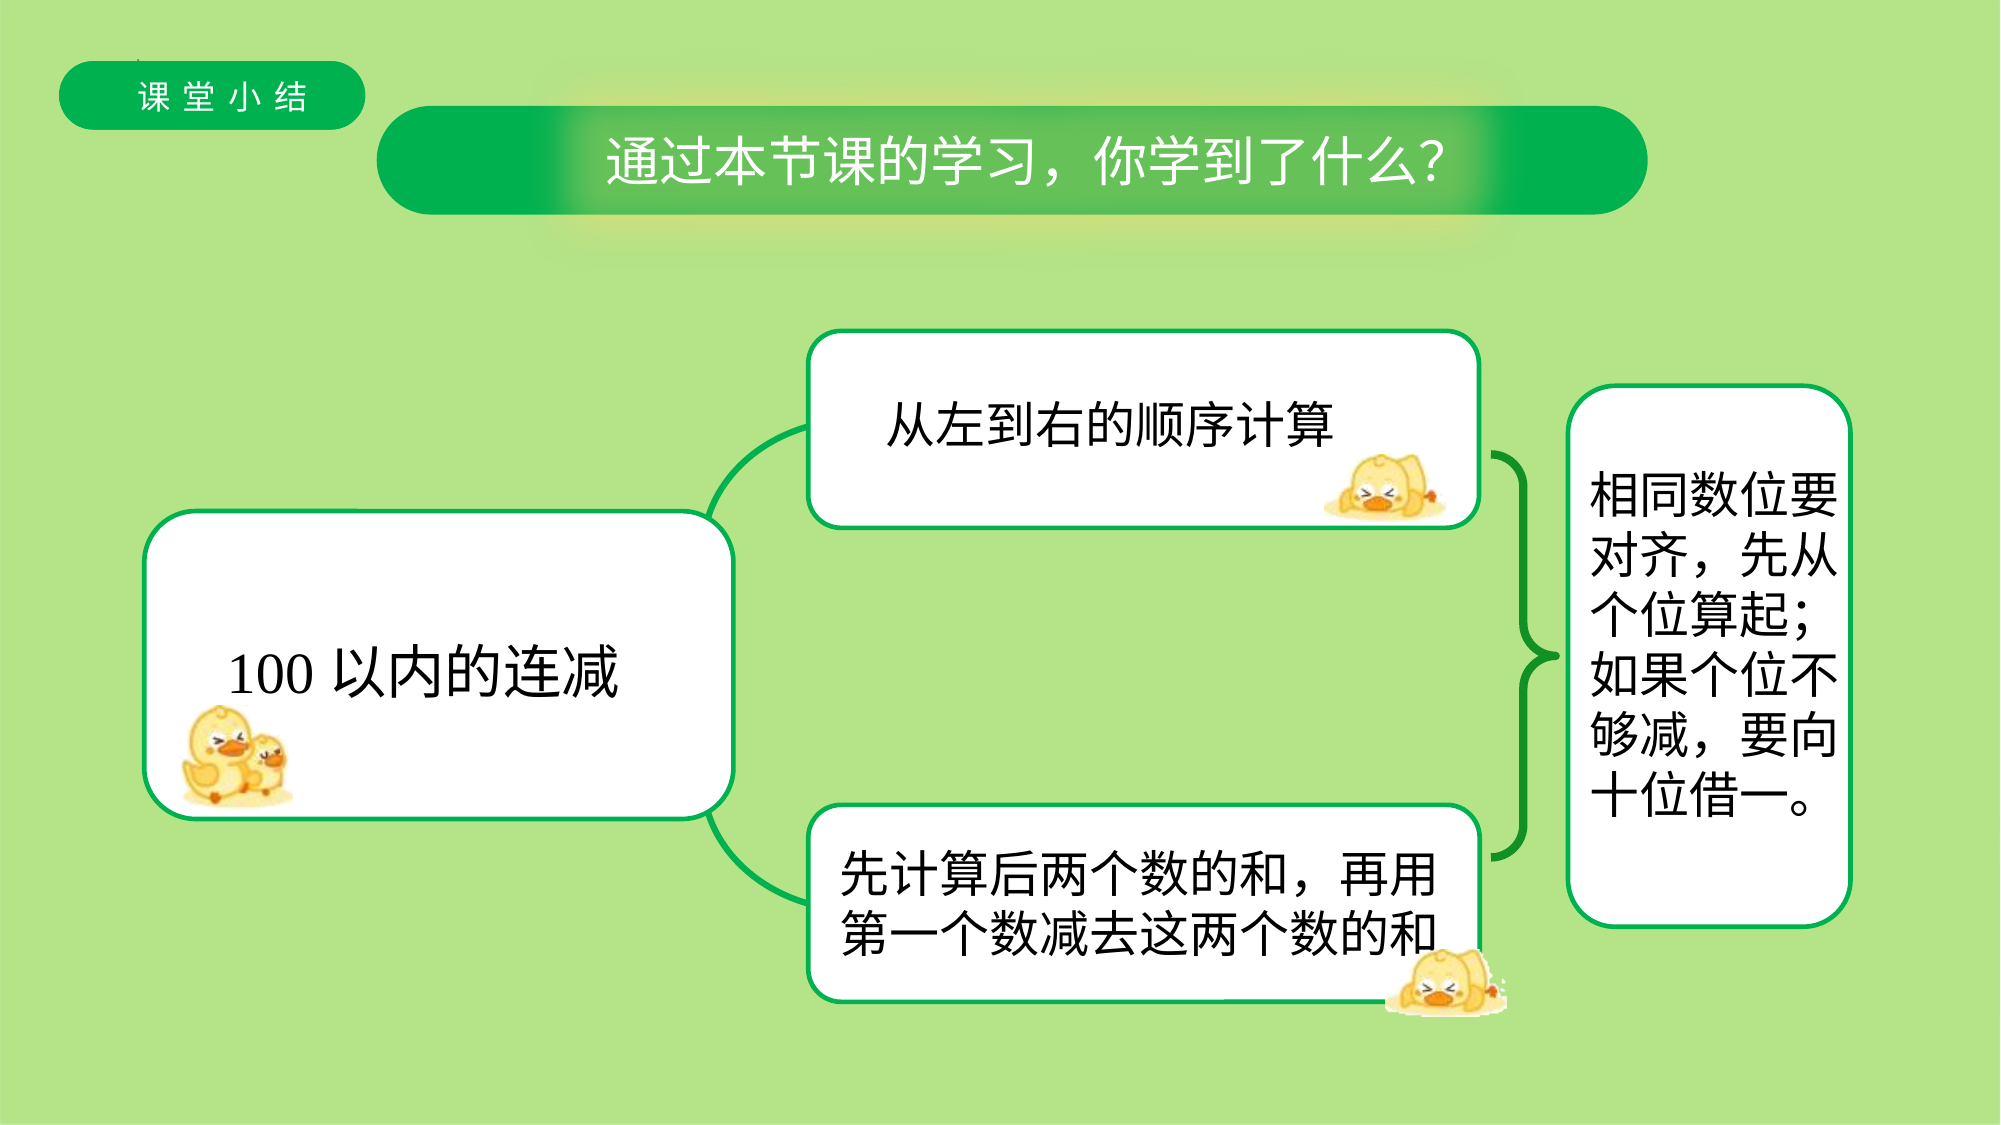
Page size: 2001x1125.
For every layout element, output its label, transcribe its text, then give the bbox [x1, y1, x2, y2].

text_box [1519, 104, 1649, 216]
text_box [375, 104, 508, 216]
picture [0, 0, 2001, 1125]
text_box 课堂小结 [111, 68, 333, 124]
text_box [144, 330, 1861, 1018]
text_box 通过本节课的学习，你学到了什么？ [574, 119, 1450, 200]
